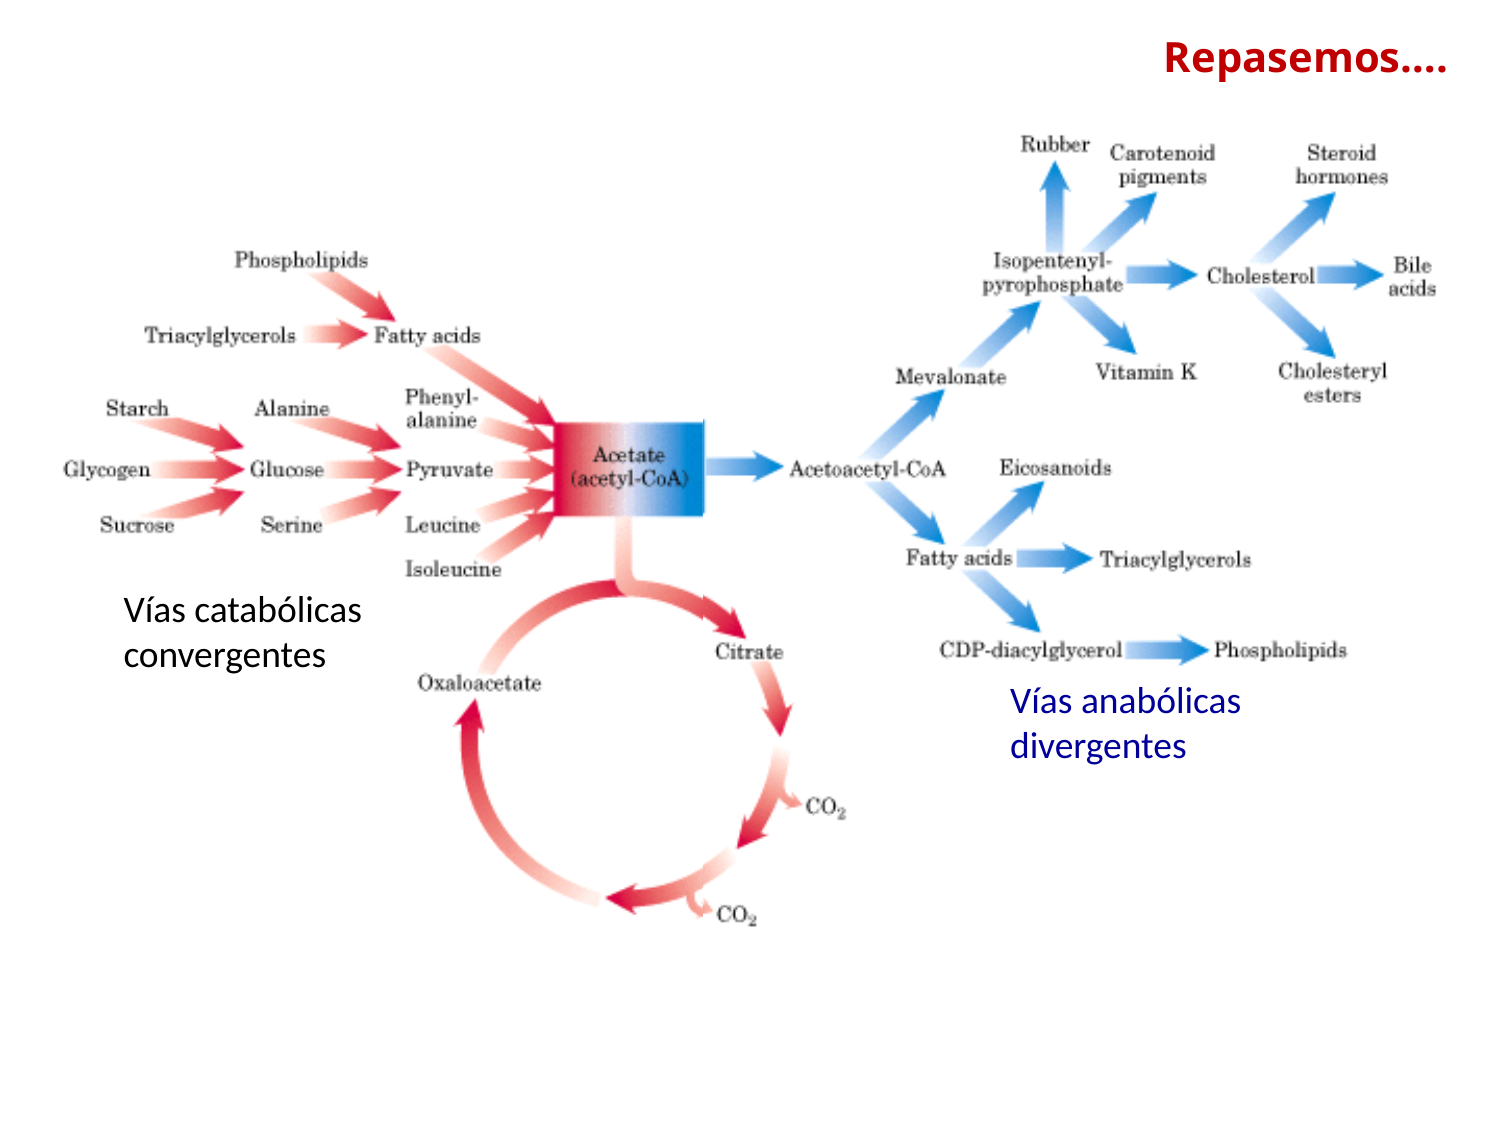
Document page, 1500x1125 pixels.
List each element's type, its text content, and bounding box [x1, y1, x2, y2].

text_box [702, 113, 1460, 1006]
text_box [41, 116, 727, 1021]
text_box Repasemos…. [1149, 23, 1464, 89]
